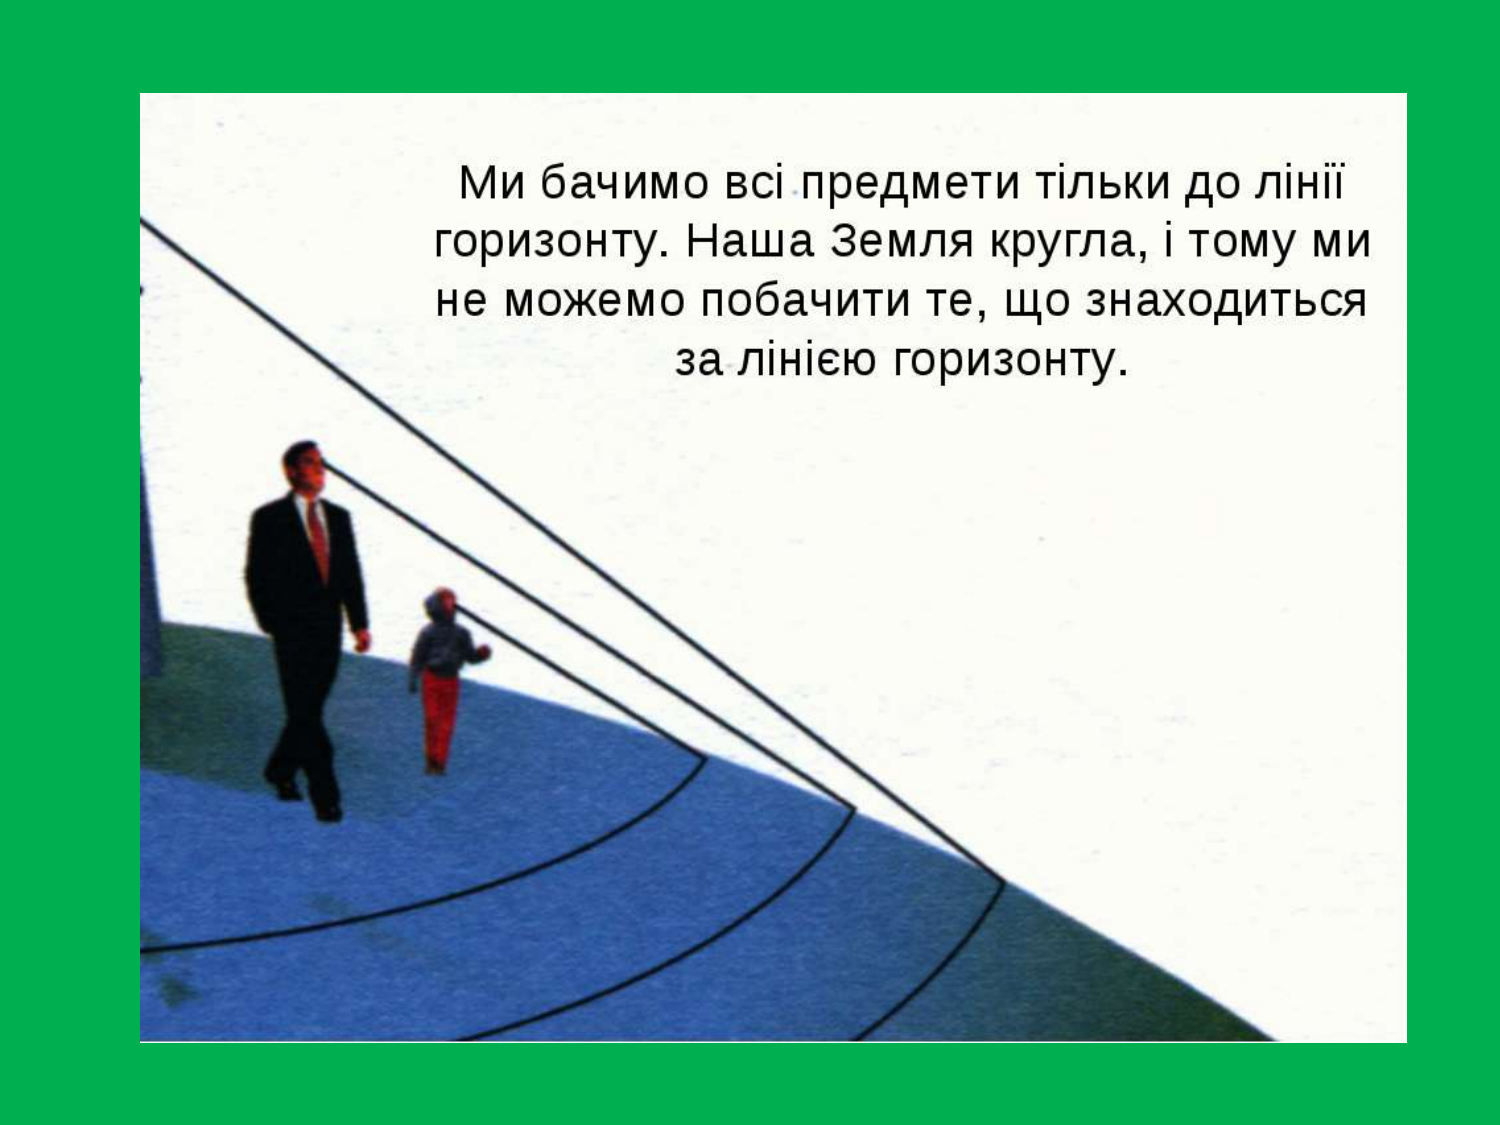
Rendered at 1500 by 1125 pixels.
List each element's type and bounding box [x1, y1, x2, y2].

picture [140, 93, 1407, 1044]
